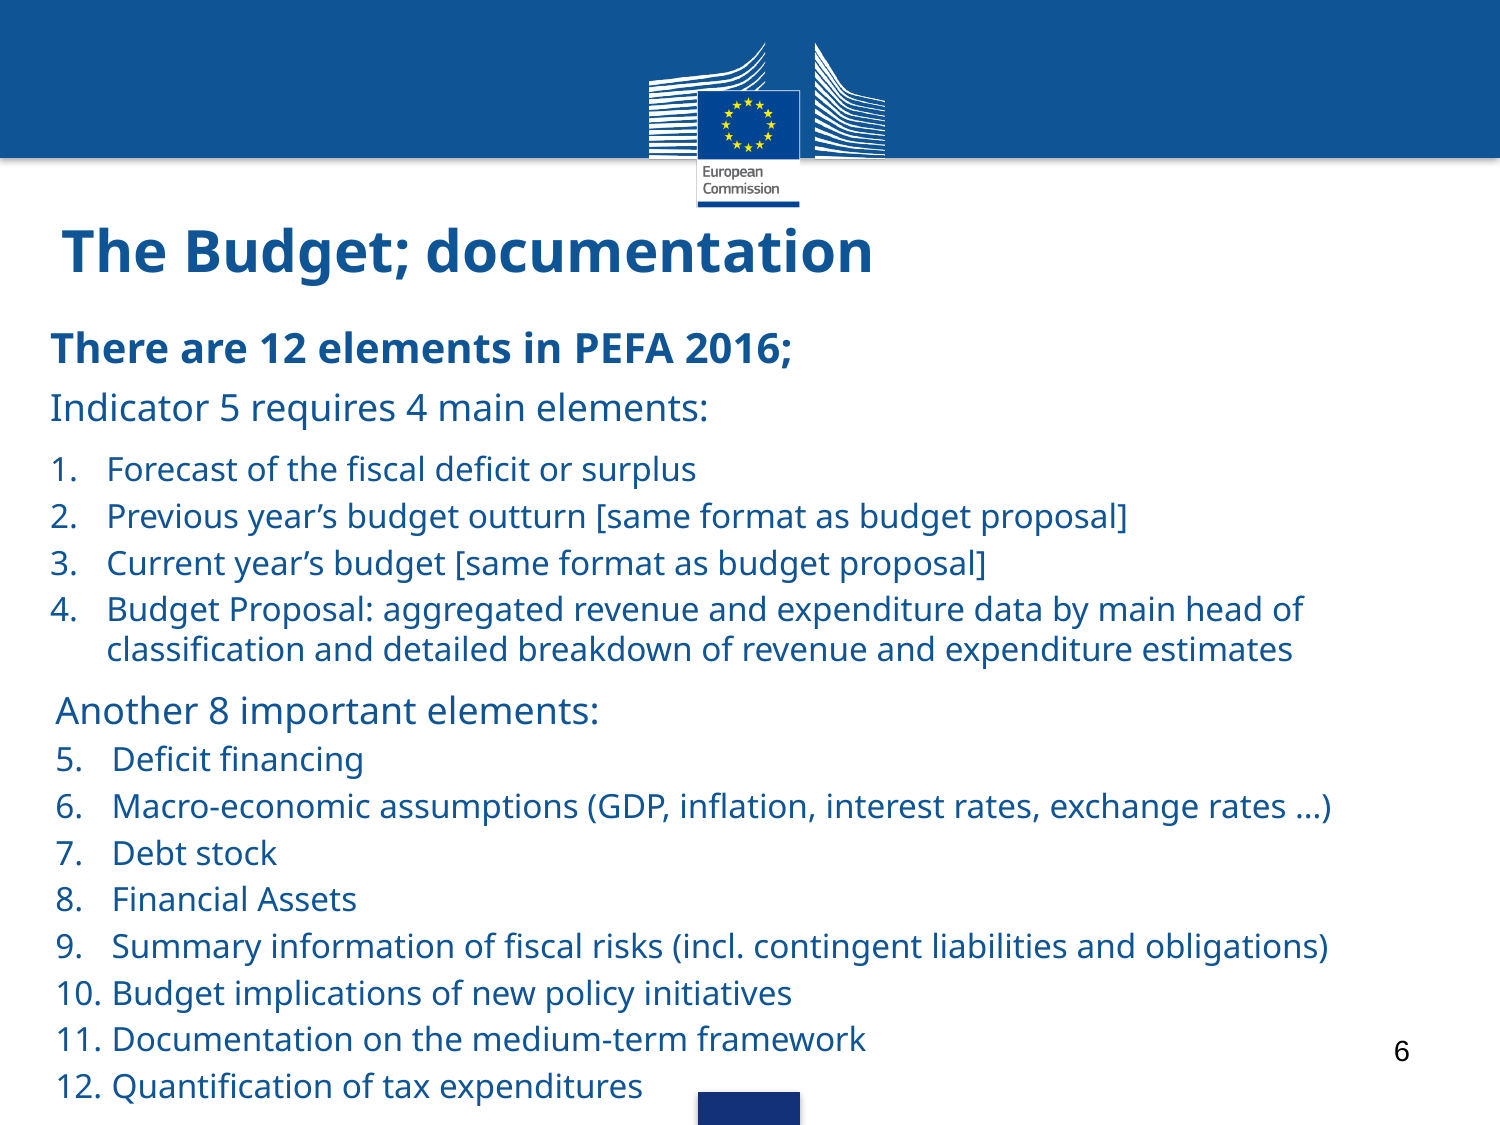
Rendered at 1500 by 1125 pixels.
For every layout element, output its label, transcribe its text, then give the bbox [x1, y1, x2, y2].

title The Budget; documentation [46, 172, 1397, 314]
text_box Another 8 important elements: Deficit financing Macro-economic assumptions (GDP, inflation, interest rates, exchange rates …) Debt stock Financial Assets Summary information of fiscal risks (incl. contingent liabilities and obligations) Budget implications of new policy initiatives Documentation on the medium-term framework Quantification of tax expenditures [40, 679, 1459, 1113]
picture [649, 42, 885, 172]
slide_number 6 [1074, 1024, 1426, 1103]
list There are 12 elements in PEFA 2016; Indicator 5 requires 4 main elements: Forecast of the fiscal deficit or surplus Previous year’s budget outturn [same format as budget proposal] Current year’s budget [same format as budget proposal] Budget Proposal: aggregated revenue and expenditure data by main head of classification and detailed breakdown of revenue and expenditure estimates [34, 314, 1459, 692]
